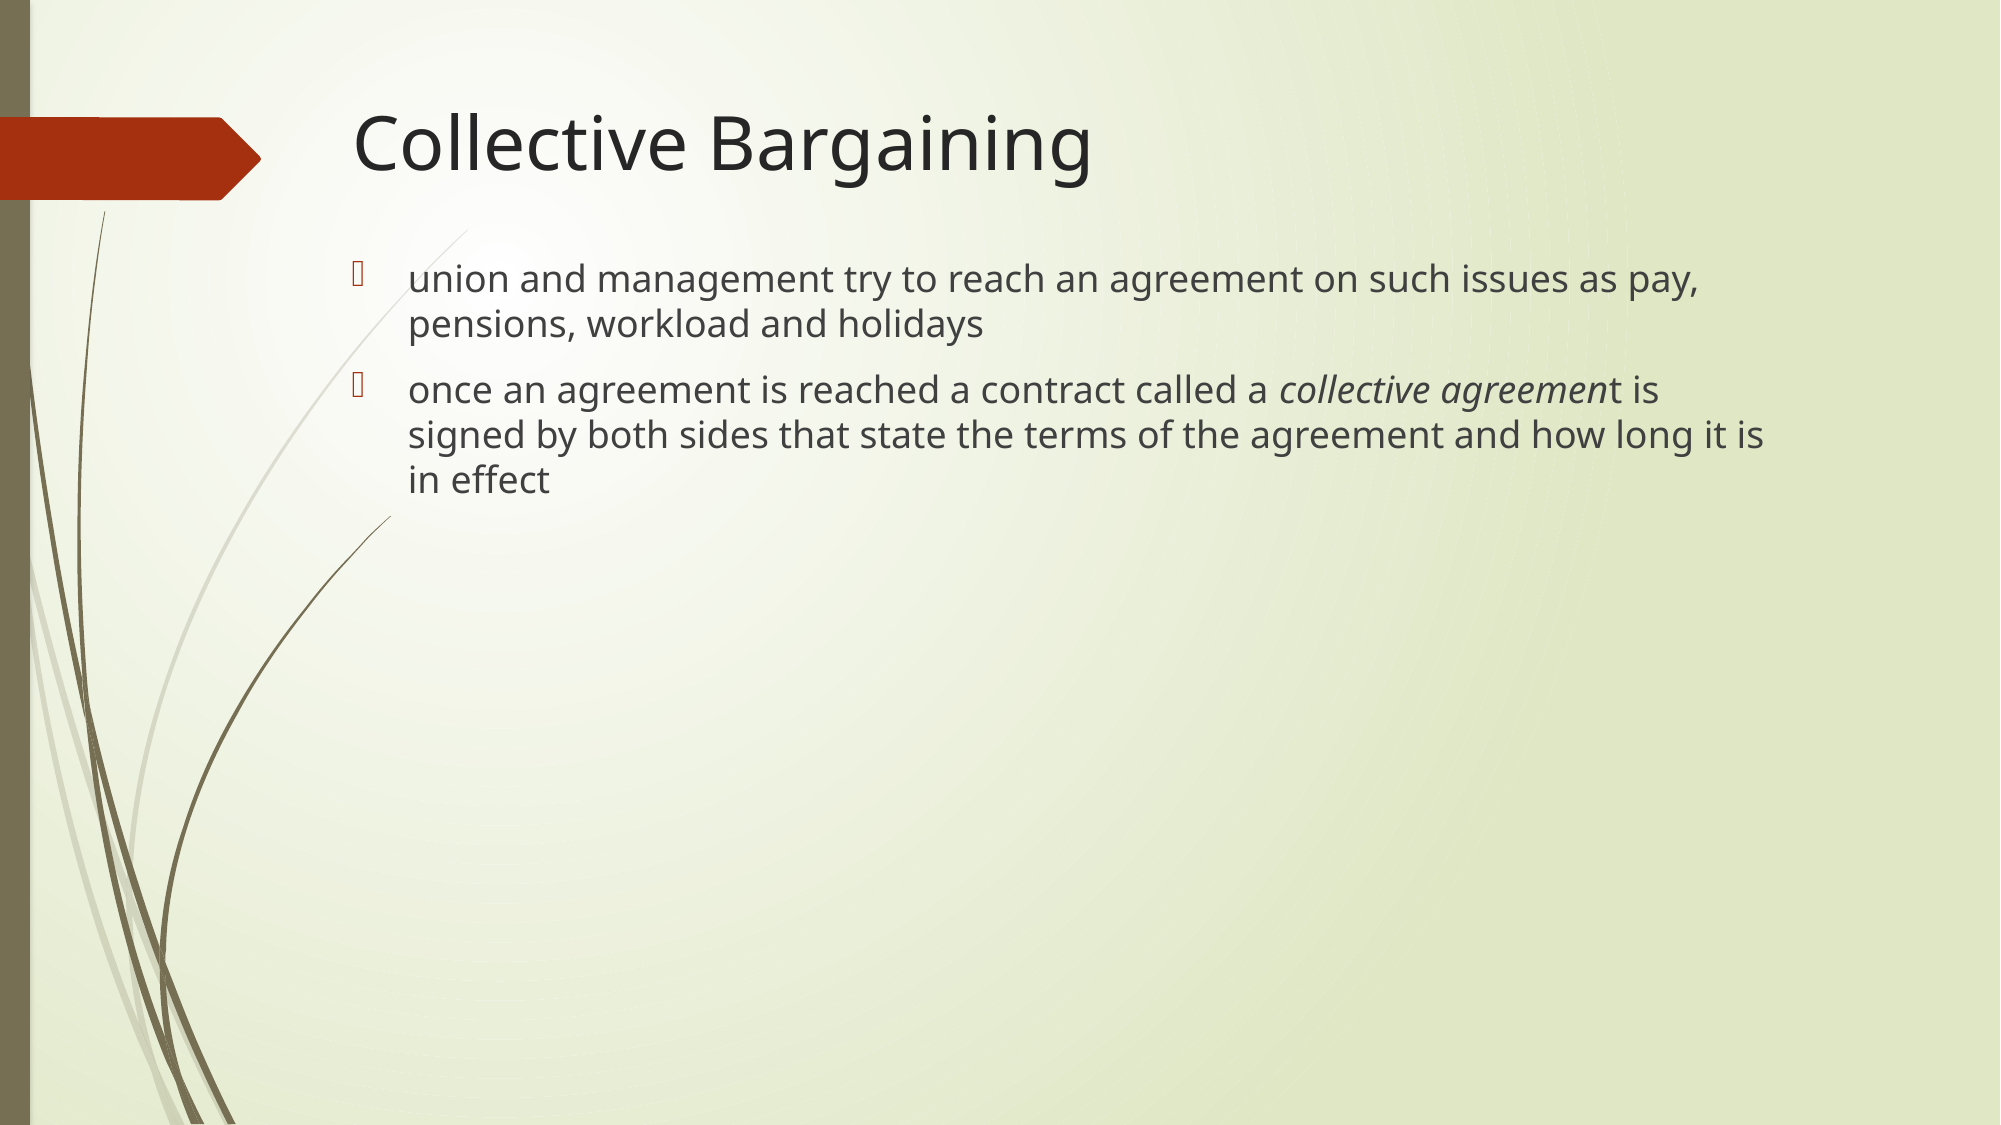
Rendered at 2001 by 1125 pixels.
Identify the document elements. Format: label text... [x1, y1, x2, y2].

title Collective Bargaining [337, 87, 1800, 247]
list union and management try to reach an agreement on such issues as pay, pensions, workload and holidays once an agreement is reached a contract called a collective agreement is signed by both sides that state the terms of the agreement and how long it is in effect [336, 247, 1800, 868]
